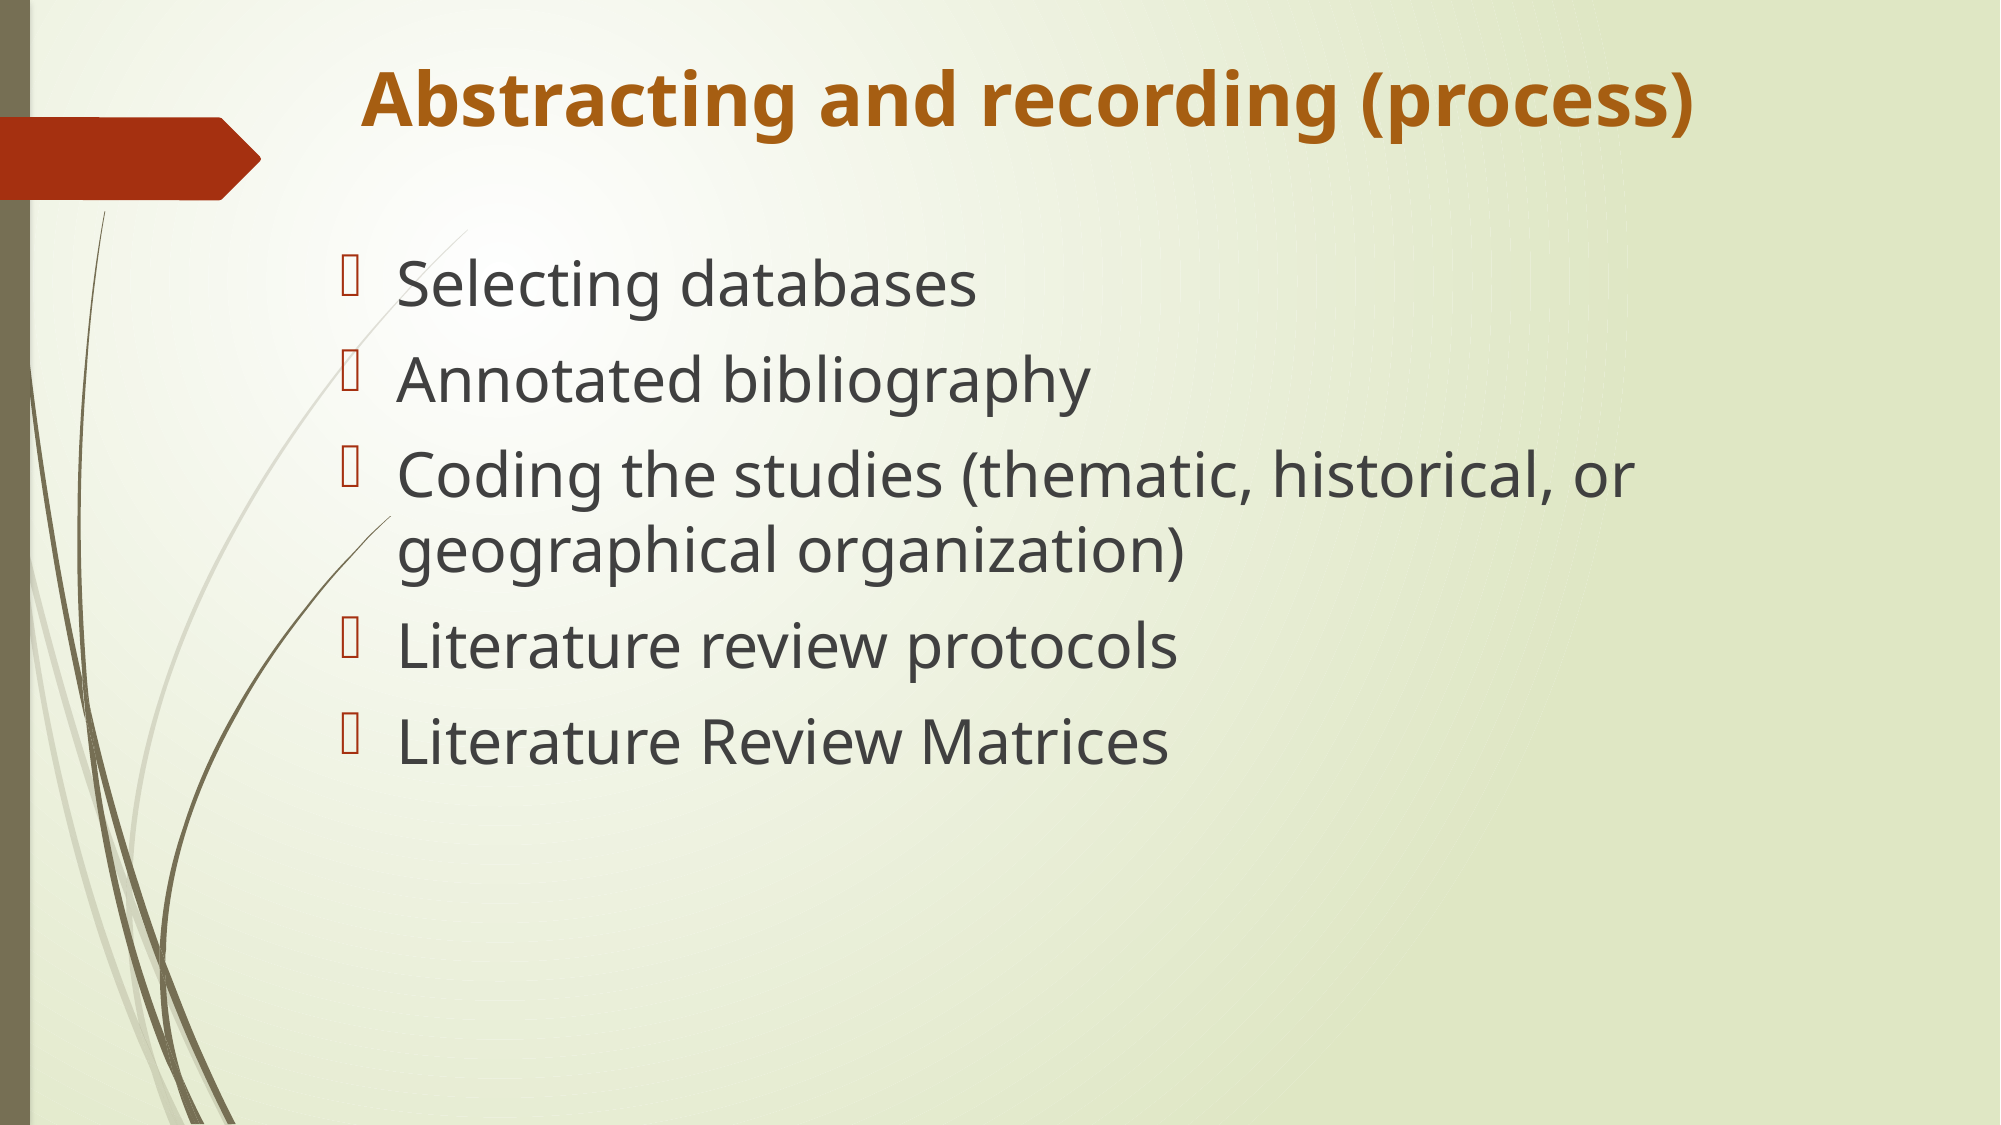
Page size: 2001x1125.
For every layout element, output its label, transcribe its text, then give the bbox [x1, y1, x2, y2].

title Abstracting and recording (process) [297, 44, 1760, 255]
list Selecting databases Annotated bibliography Coding the studies (thematic, historical, or geographical organization) Literature review protocols Literature Review Matrices [324, 236, 1963, 986]
